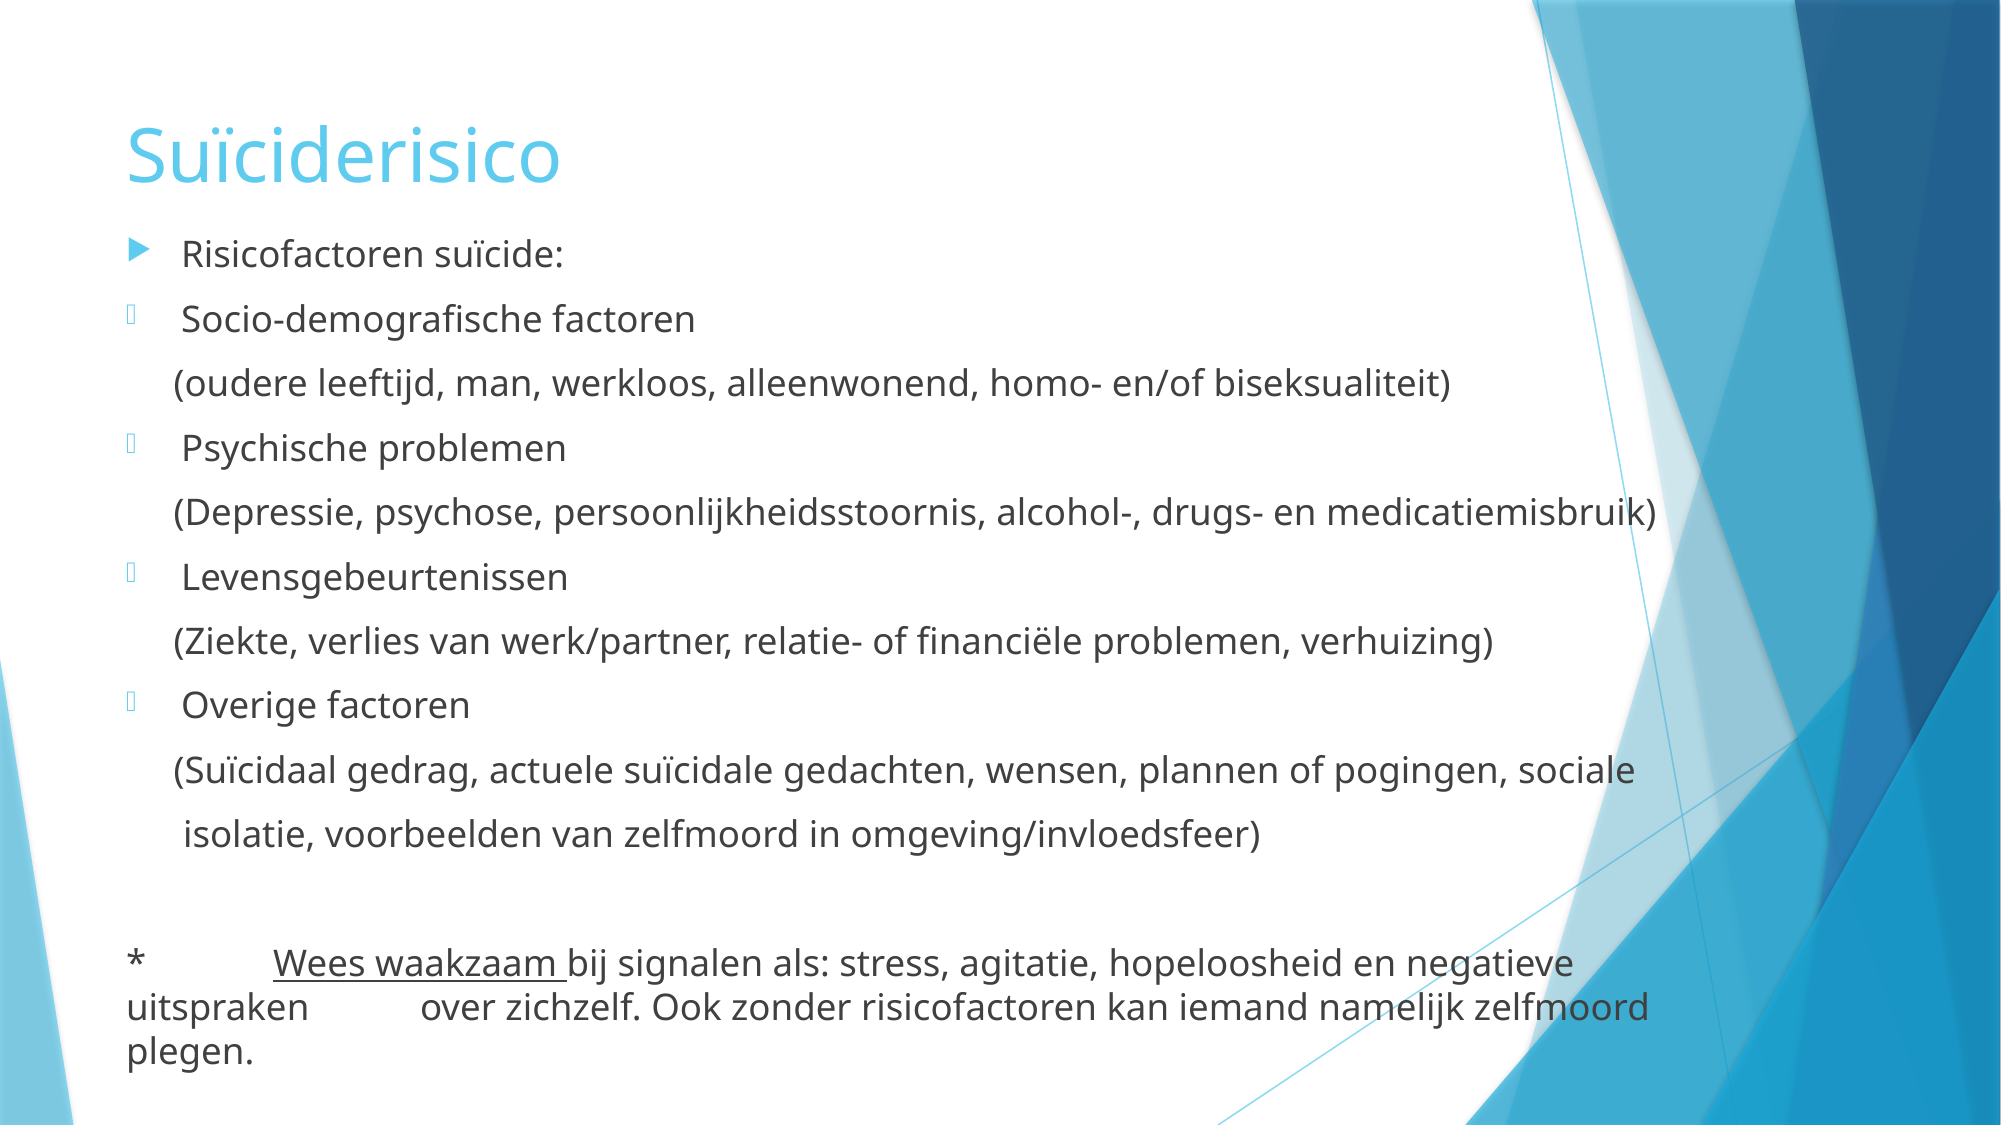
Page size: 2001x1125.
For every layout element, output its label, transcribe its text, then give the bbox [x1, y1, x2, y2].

list Risicofactoren suïcide: Socio-demografische factoren (oudere leeftijd, man, werkloos, alleenwonend, homo- en/of biseksualiteit) Psychische problemen (Depressie, psychose, persoonlijkheidsstoornis, alcohol-, drugs- en medicatiemisbruik) Levensgebeurtenissen (Ziekte, verlies van werk/partner, relatie- of financiële problemen, verhuizing) Overige factoren (Suïcidaal gedrag, actuele suïcidale gedachten, wensen, plannen of pogingen, sociale isolatie, voorbeelden van zelfmoord in omgeving/invloedsfeer) * Wees waakzaam bij signalen als: stress, agitatie, hopeloosheid en negatieve uitspraken over zichzelf. Ook zonder risicofactoren kan iemand namelijk zelfmoord plegen. [111, 223, 1700, 1125]
title Suïciderisico [111, 99, 1522, 223]
